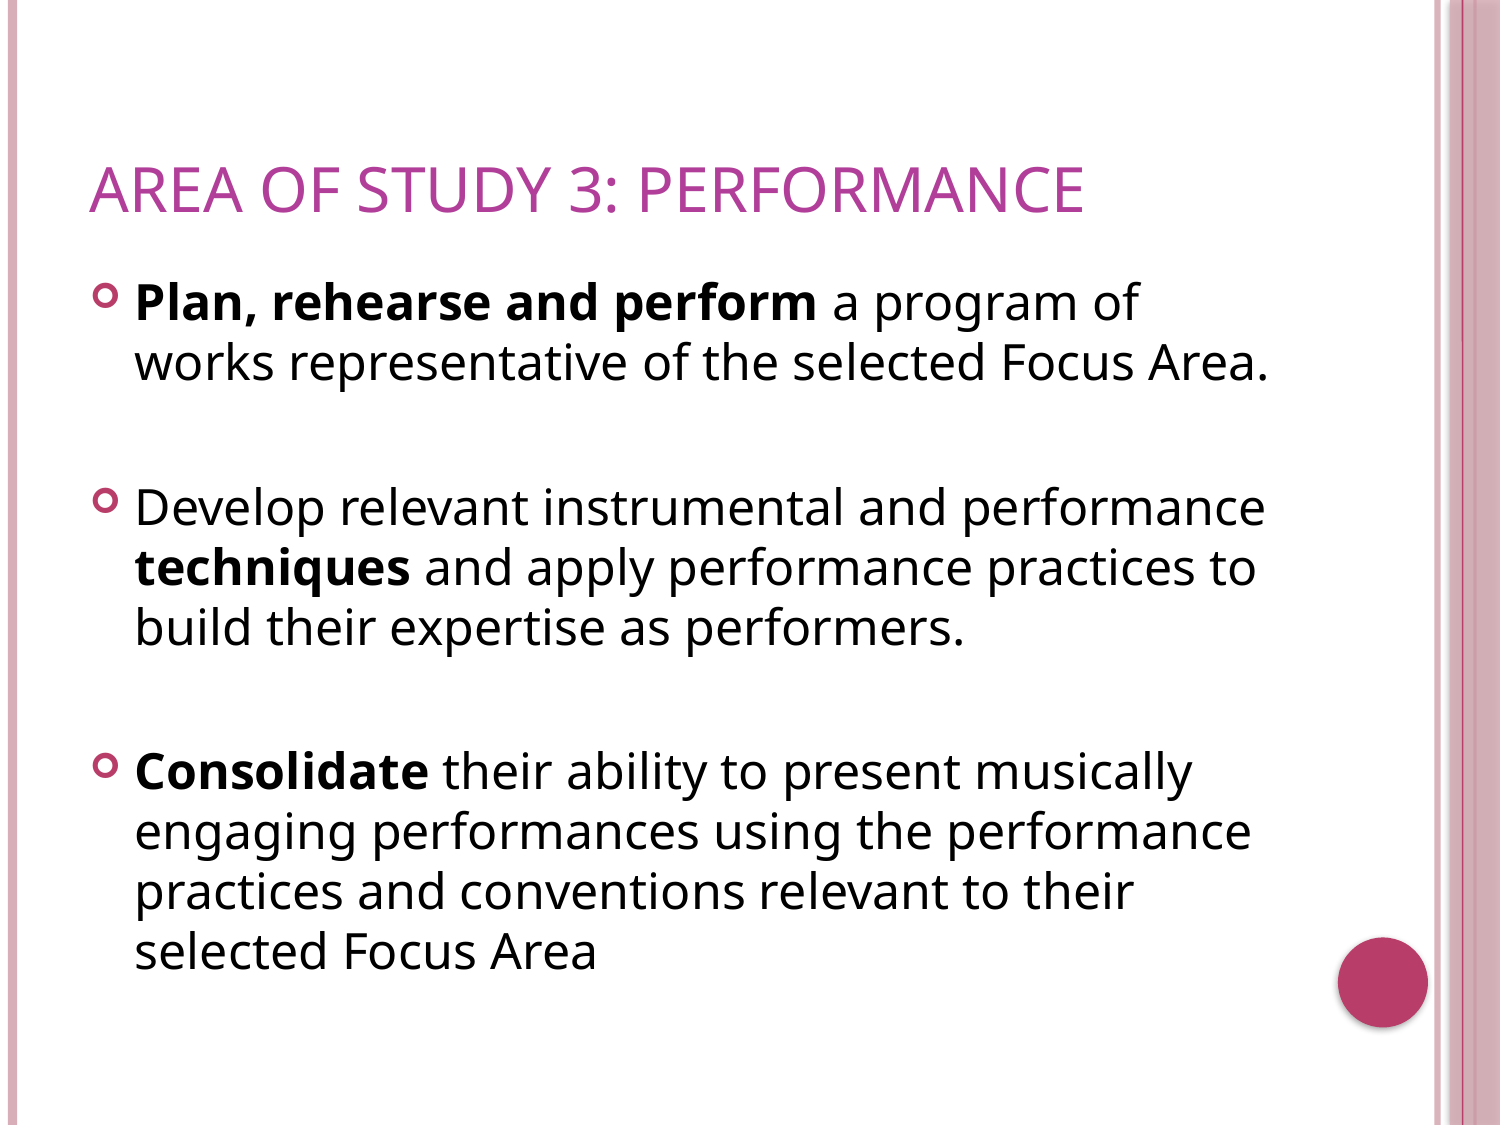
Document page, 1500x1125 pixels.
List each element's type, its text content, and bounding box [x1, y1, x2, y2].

list Plan, rehearse and perform a program of works representative of the selected Focus Area. Develop relevant instrumental and performance techniques and apply performance practices to build their expertise as performers. Consolidate their ability to present musically engaging performances using the performance practices and conventions relevant to their selected Focus Area [75, 262, 1300, 1062]
title Area of Study 3: Performance [75, 45, 1300, 233]
